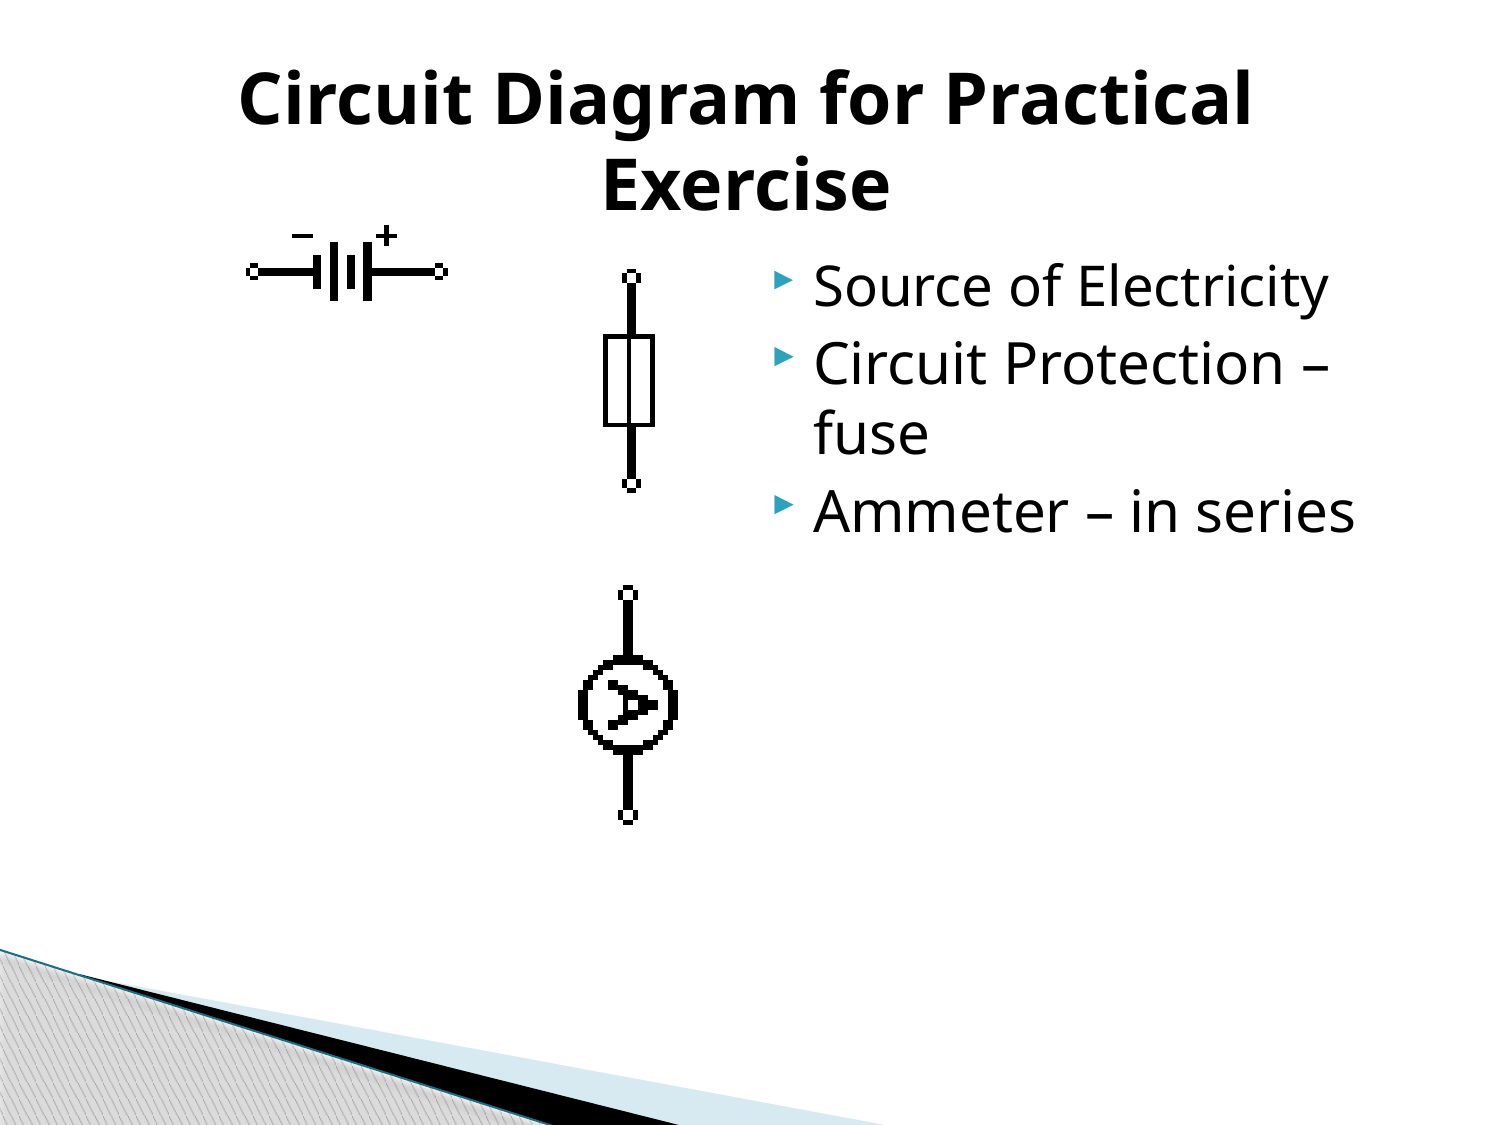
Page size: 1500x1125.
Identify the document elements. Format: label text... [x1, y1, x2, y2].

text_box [245, 175, 739, 493]
text_box Circuit Diagram for Practical Exercise [75, 45, 1418, 233]
picture [503, 585, 744, 826]
text_box Source of Electricity Circuit Protection – fuse Ammeter – in series [738, 242, 1465, 986]
